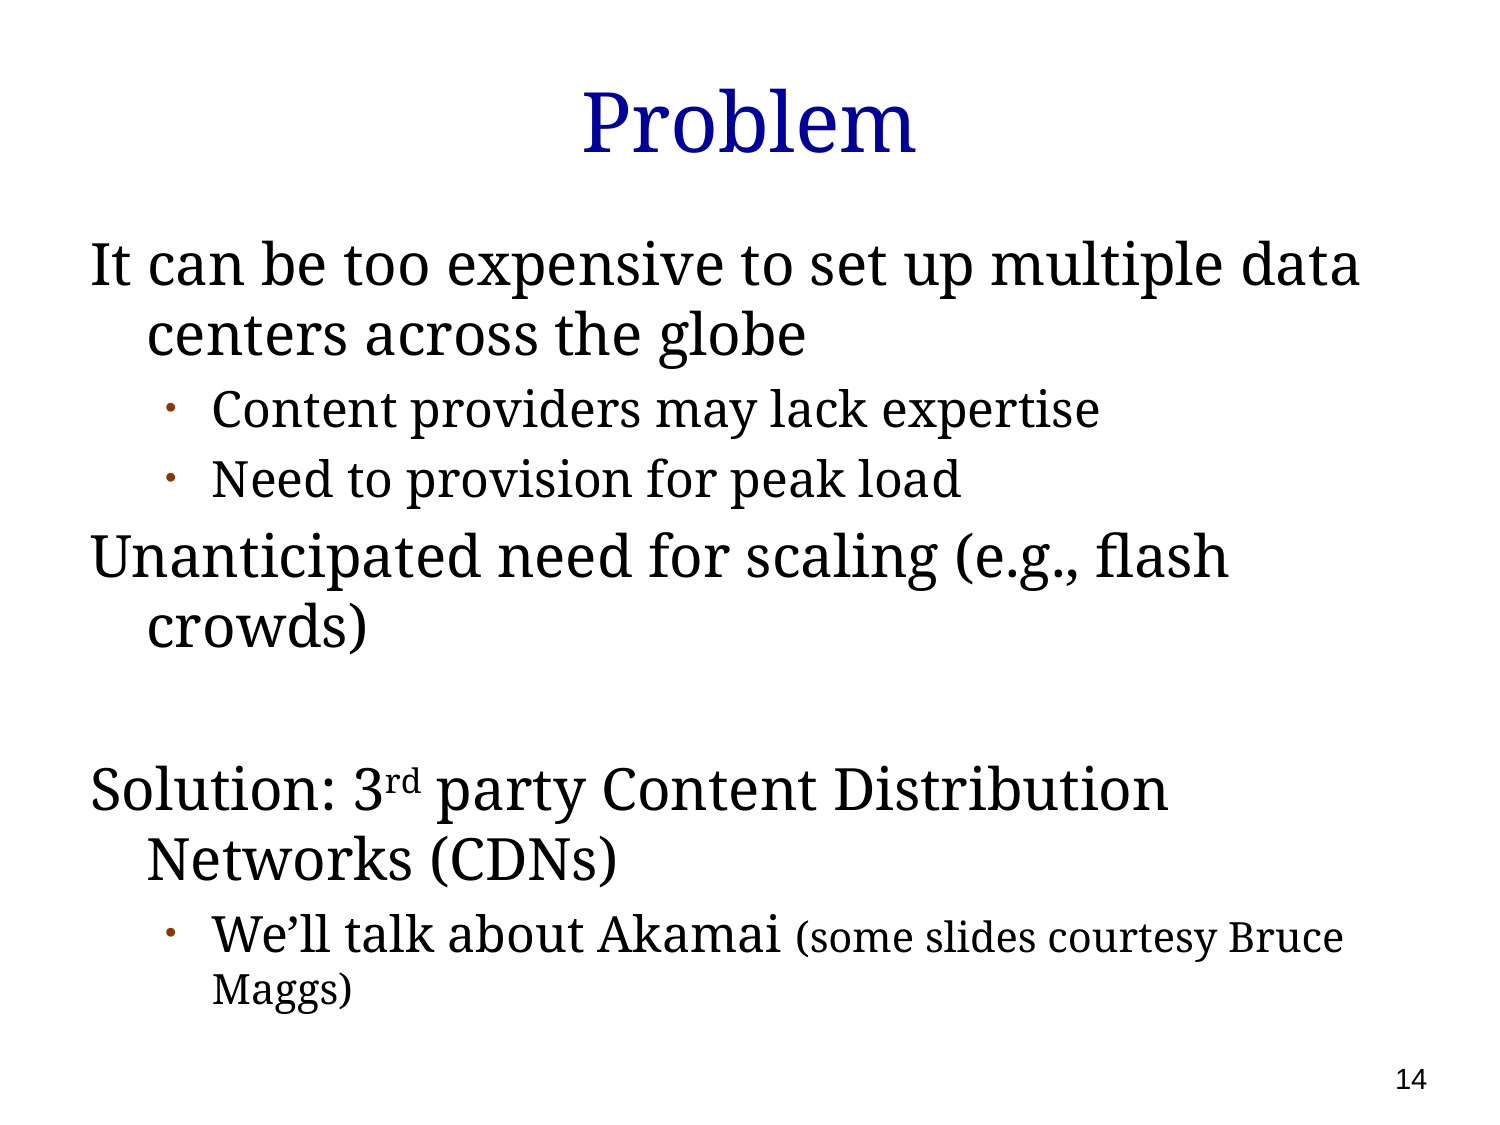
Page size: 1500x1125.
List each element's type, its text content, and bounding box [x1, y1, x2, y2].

title Problem [74, 47, 1426, 191]
slide_number 14 [1092, 1024, 1443, 1103]
list It can be too expensive to set up multiple data centers across the globe Content providers may lack expertise Need to provision for peak load Unanticipated need for scaling (e.g., flash crowds) Solution: 3rd party Content Distribution Networks (CDNs) We’ll talk about Akamai (some slides courtesy Bruce Maggs) [74, 219, 1426, 1001]
